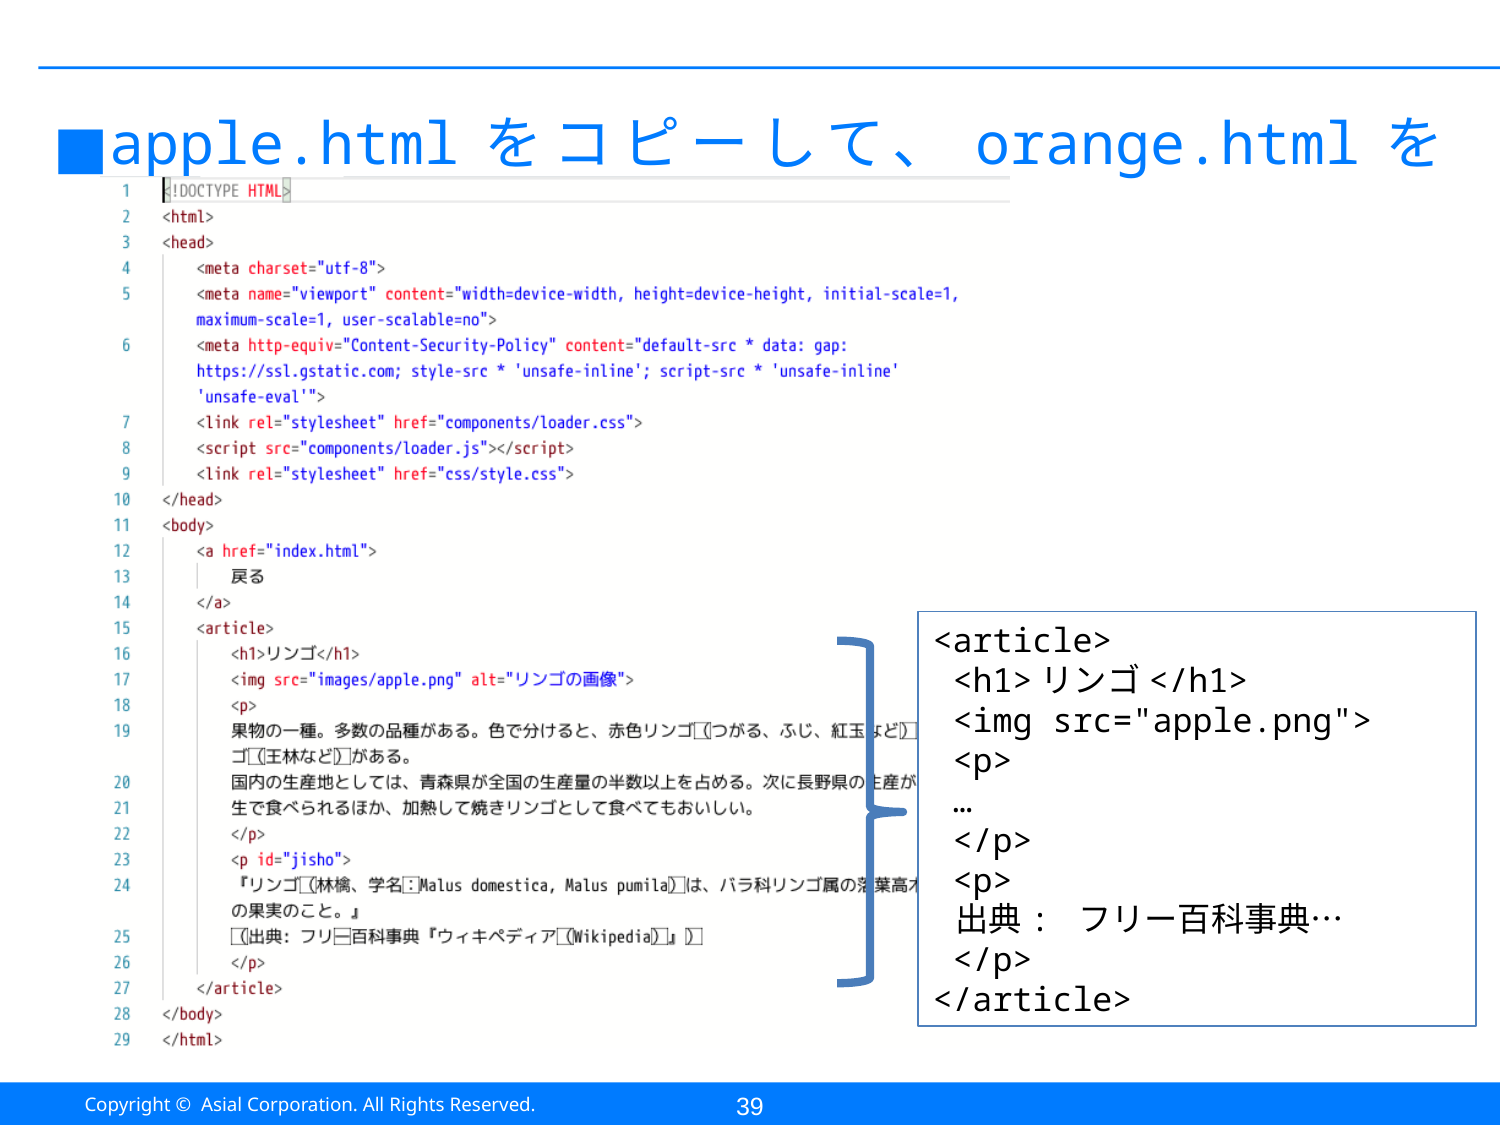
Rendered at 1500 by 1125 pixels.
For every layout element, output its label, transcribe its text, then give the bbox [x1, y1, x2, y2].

slide_number 39 [581, 1075, 919, 1125]
text_box <article> <h1>リンゴ</h1> <img src="apple.png"> <p> … </p> <p> 出典: フリー百科事典… </p> </article> [1015, 611, 1477, 1026]
picture [100, 175, 1011, 1048]
list apple.htmlをコピーして、orange.htmlを作った [38, 84, 1459, 988]
